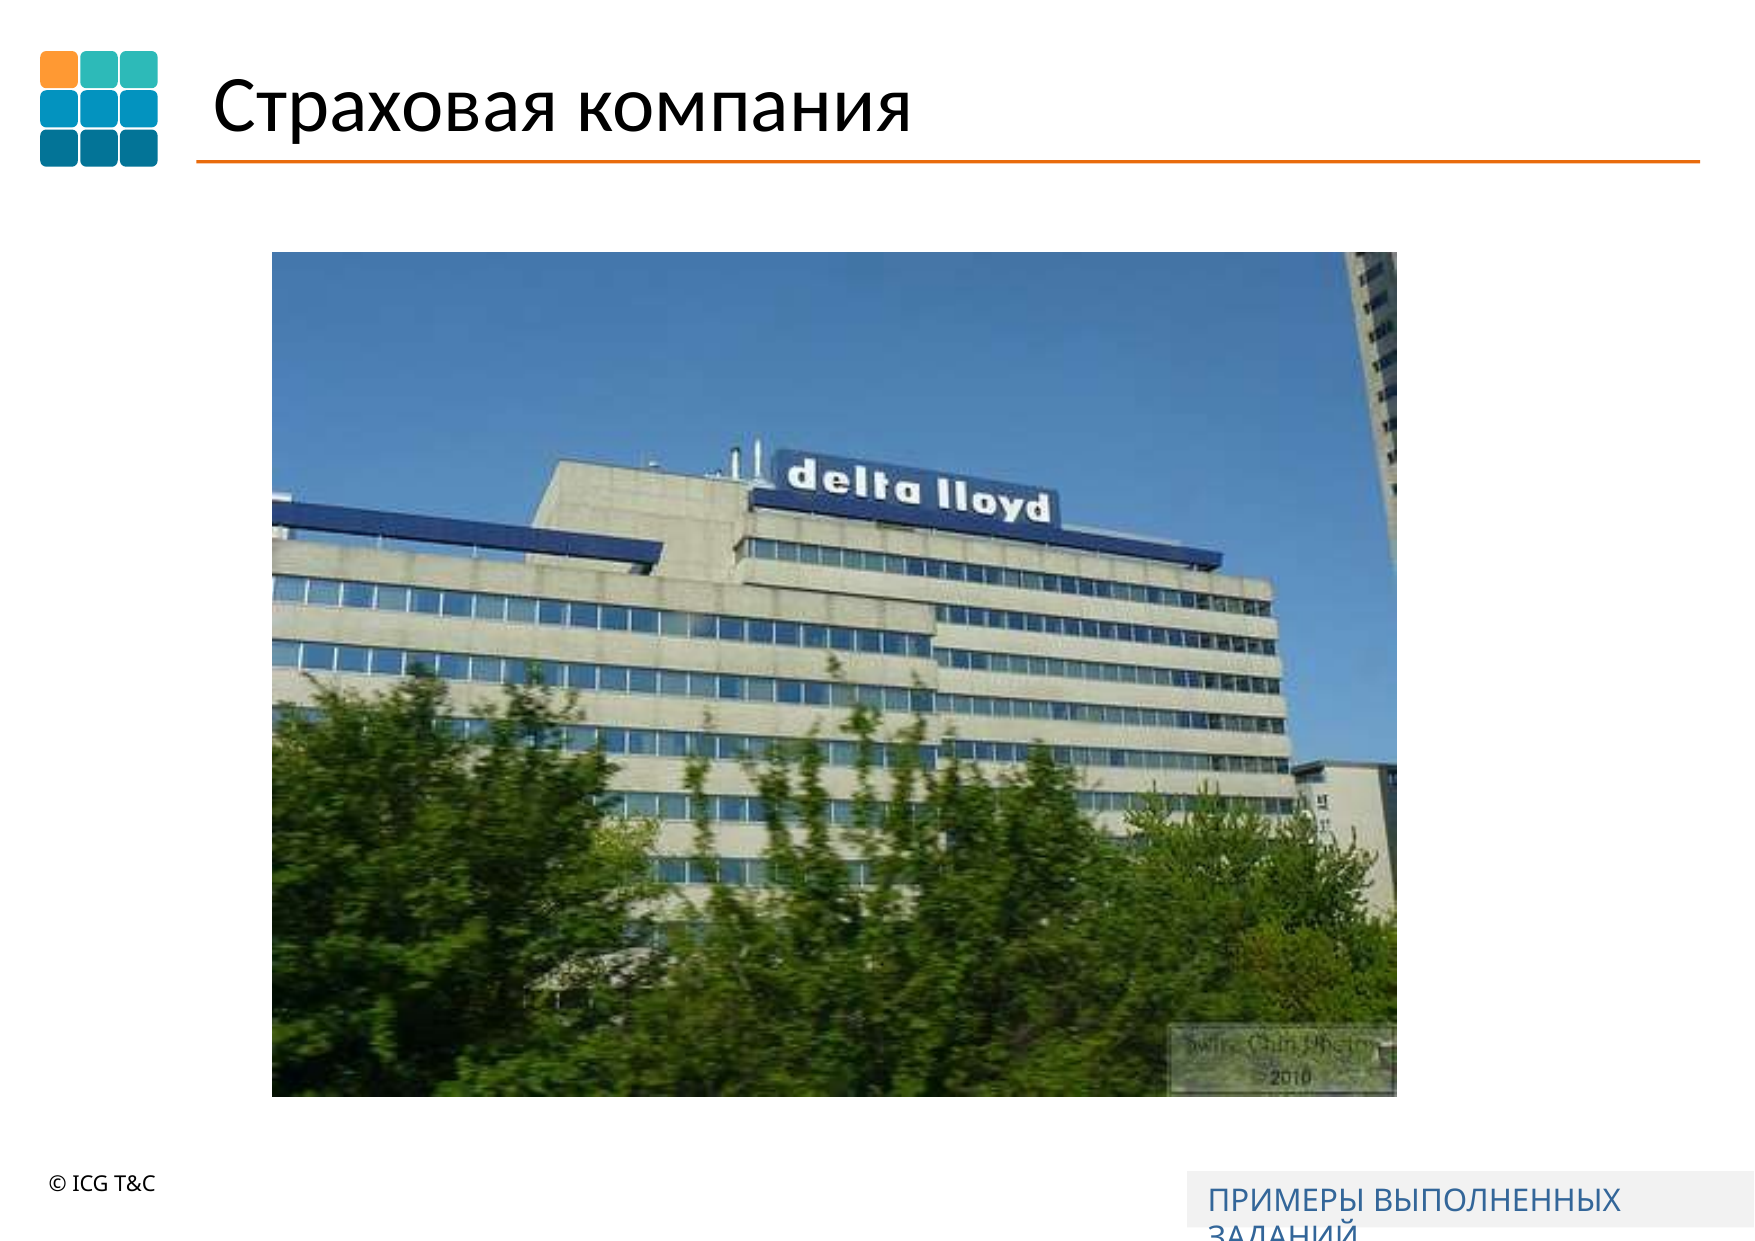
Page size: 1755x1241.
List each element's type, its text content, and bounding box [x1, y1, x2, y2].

picture [271, 252, 1397, 1097]
text_box [196, 160, 211, 164]
footer © ICG T&C [46, 1167, 178, 1241]
text_box [1187, 1171, 1754, 1228]
title Страховая компания [211, 48, 924, 259]
slide_number ПРИМЕРЫ ВЫПОЛНЕННЫХ ЗАДАНИЙ [1205, 1179, 1736, 1241]
text_box [924, 160, 1701, 164]
text_box [119, 51, 158, 89]
